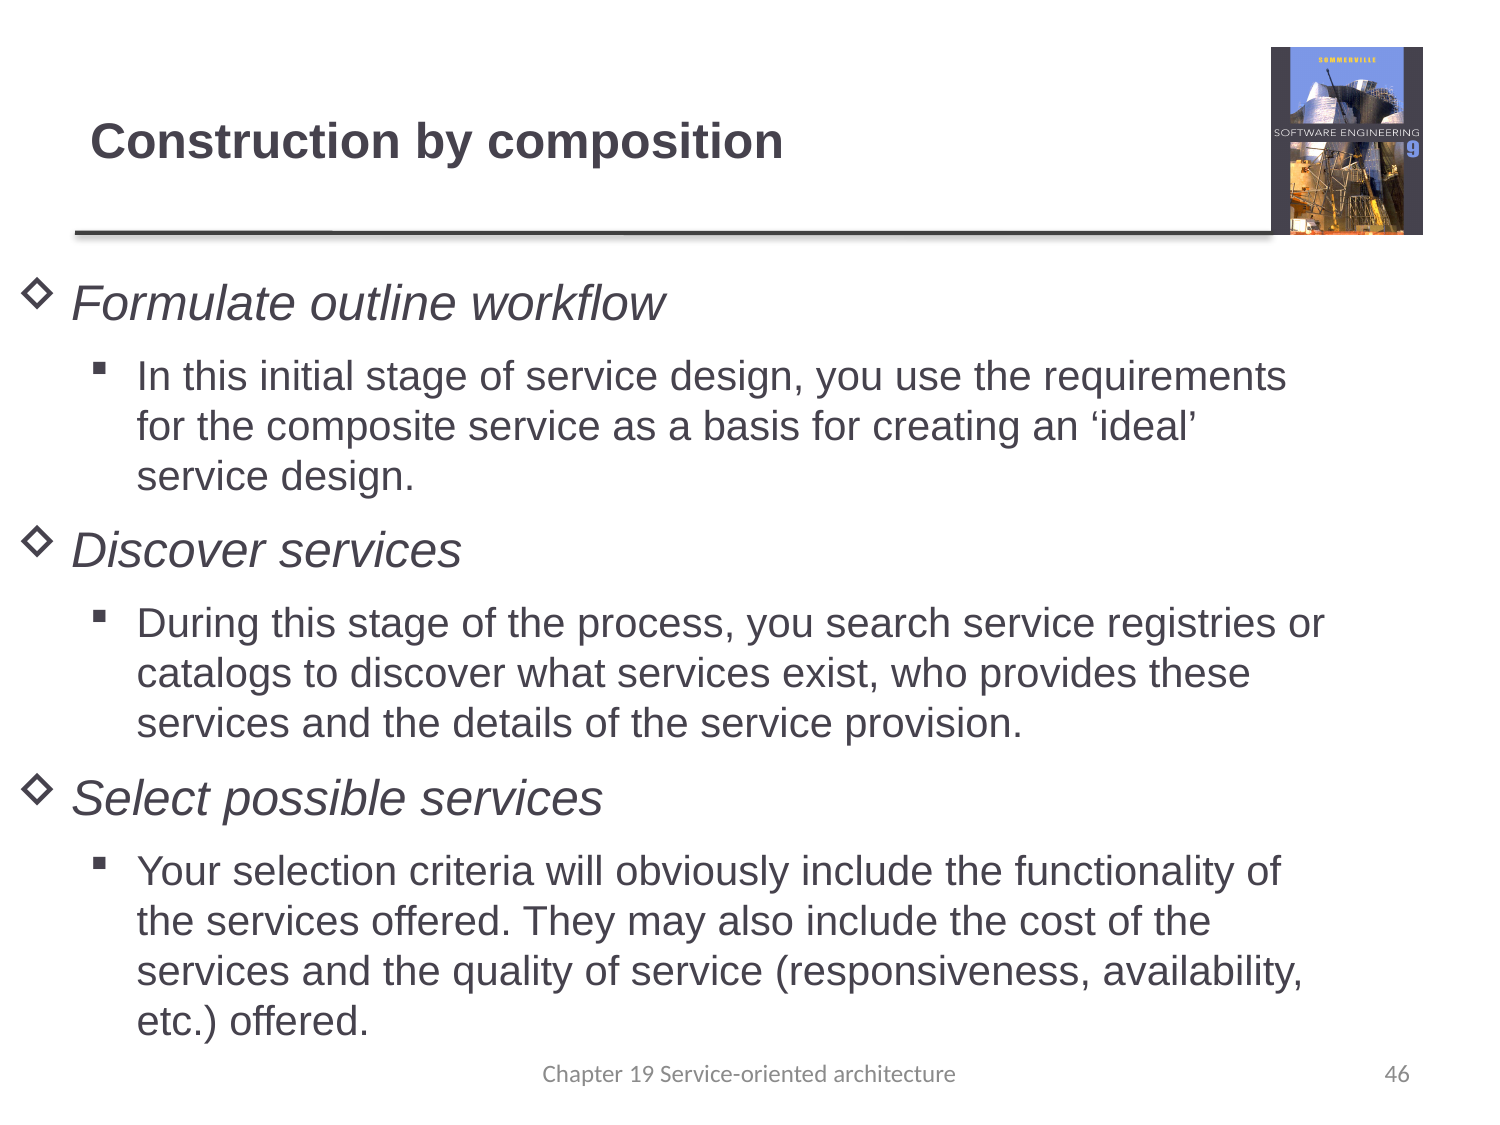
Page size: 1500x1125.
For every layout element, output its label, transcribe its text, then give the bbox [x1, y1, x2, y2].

list Formulate outline workflow In this initial stage of service design, you use the requirements for the composite service as a basis for creating an ‘ideal’ service design. Discover services During this stage of the process, you search service registries or catalogs to discover what services exist, who provides these services and the details of the service provision. Select possible services Your selection criteria will obviously include the functionality of the services offered. They may also include the cost of the services and the quality of service (responsiveness, availability, etc.) offered. [0, 262, 1350, 1005]
title Construction by composition [74, 44, 1272, 233]
footer Chapter 19 Service-oriented architecture [512, 1042, 988, 1103]
slide_number 46 [1074, 1042, 1425, 1103]
picture [1272, 47, 1423, 235]
